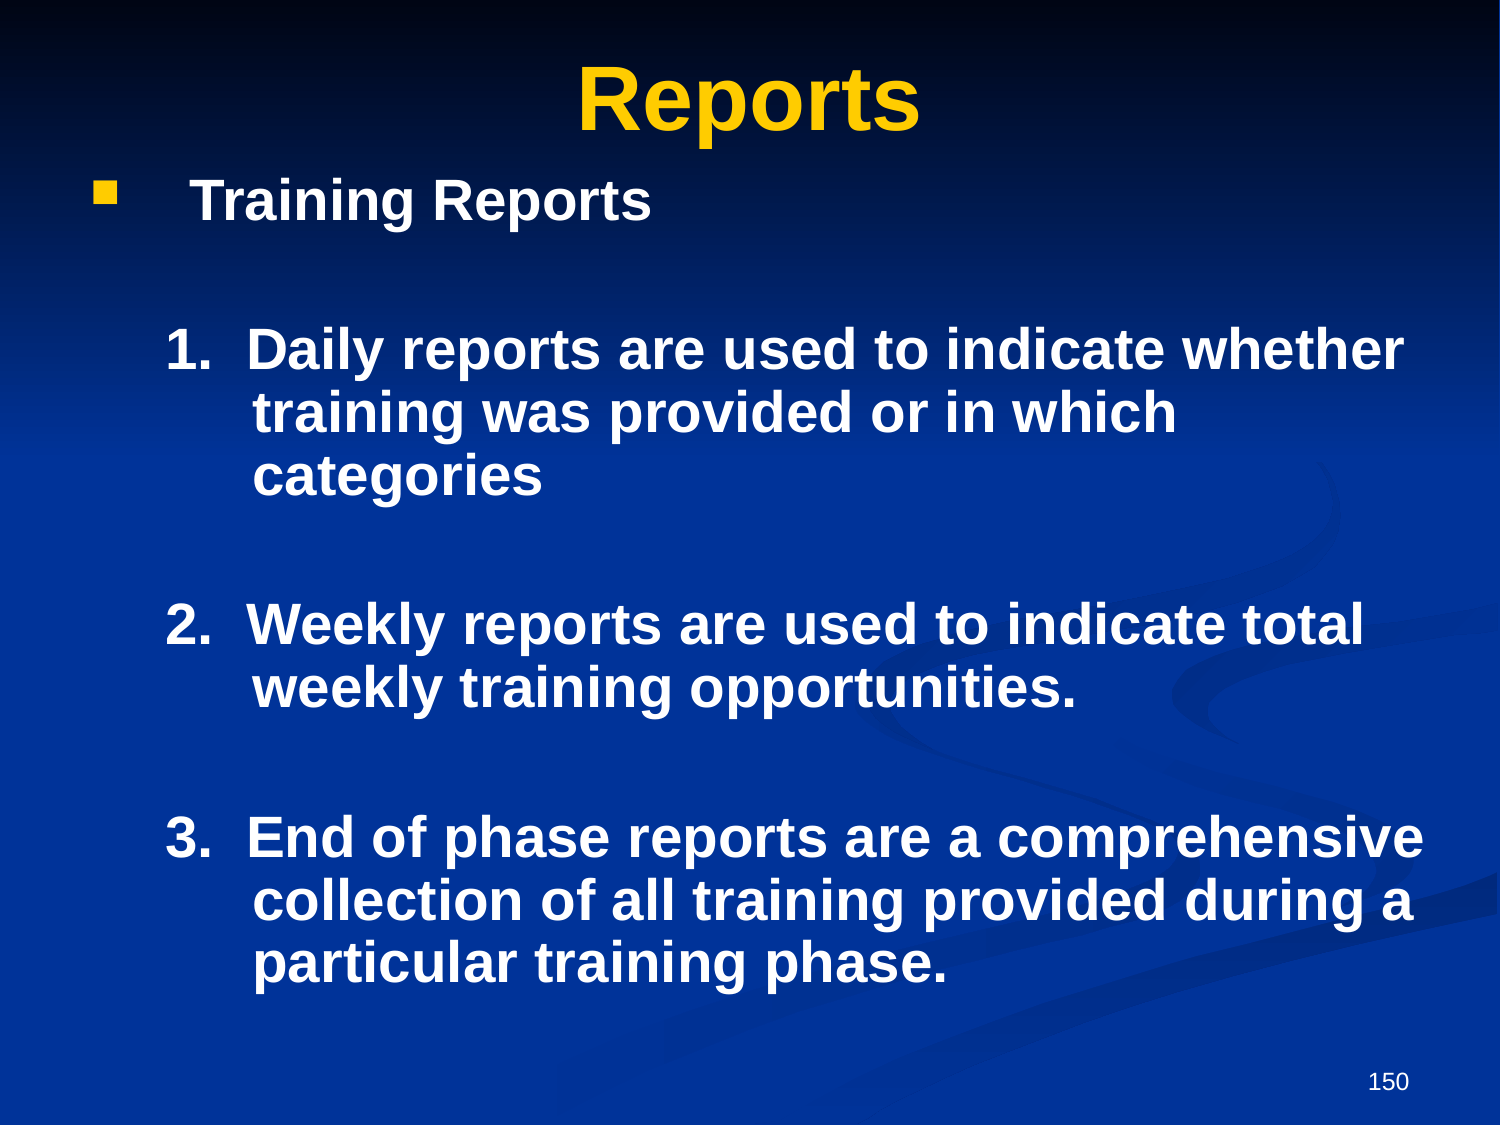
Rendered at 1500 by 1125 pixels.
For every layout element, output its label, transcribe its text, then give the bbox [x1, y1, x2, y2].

list Training Reports 1. Daily reports are used to indicate whether training was provided or in which categories 2. Weekly reports are used to indicate total weekly training opportunities. 3. End of phase reports are a comprehensive collection of all training provided during a particular training phase. [74, 162, 1500, 1076]
title Reports [74, 0, 1426, 162]
slide_number 150 [1074, 1076, 1426, 1104]
